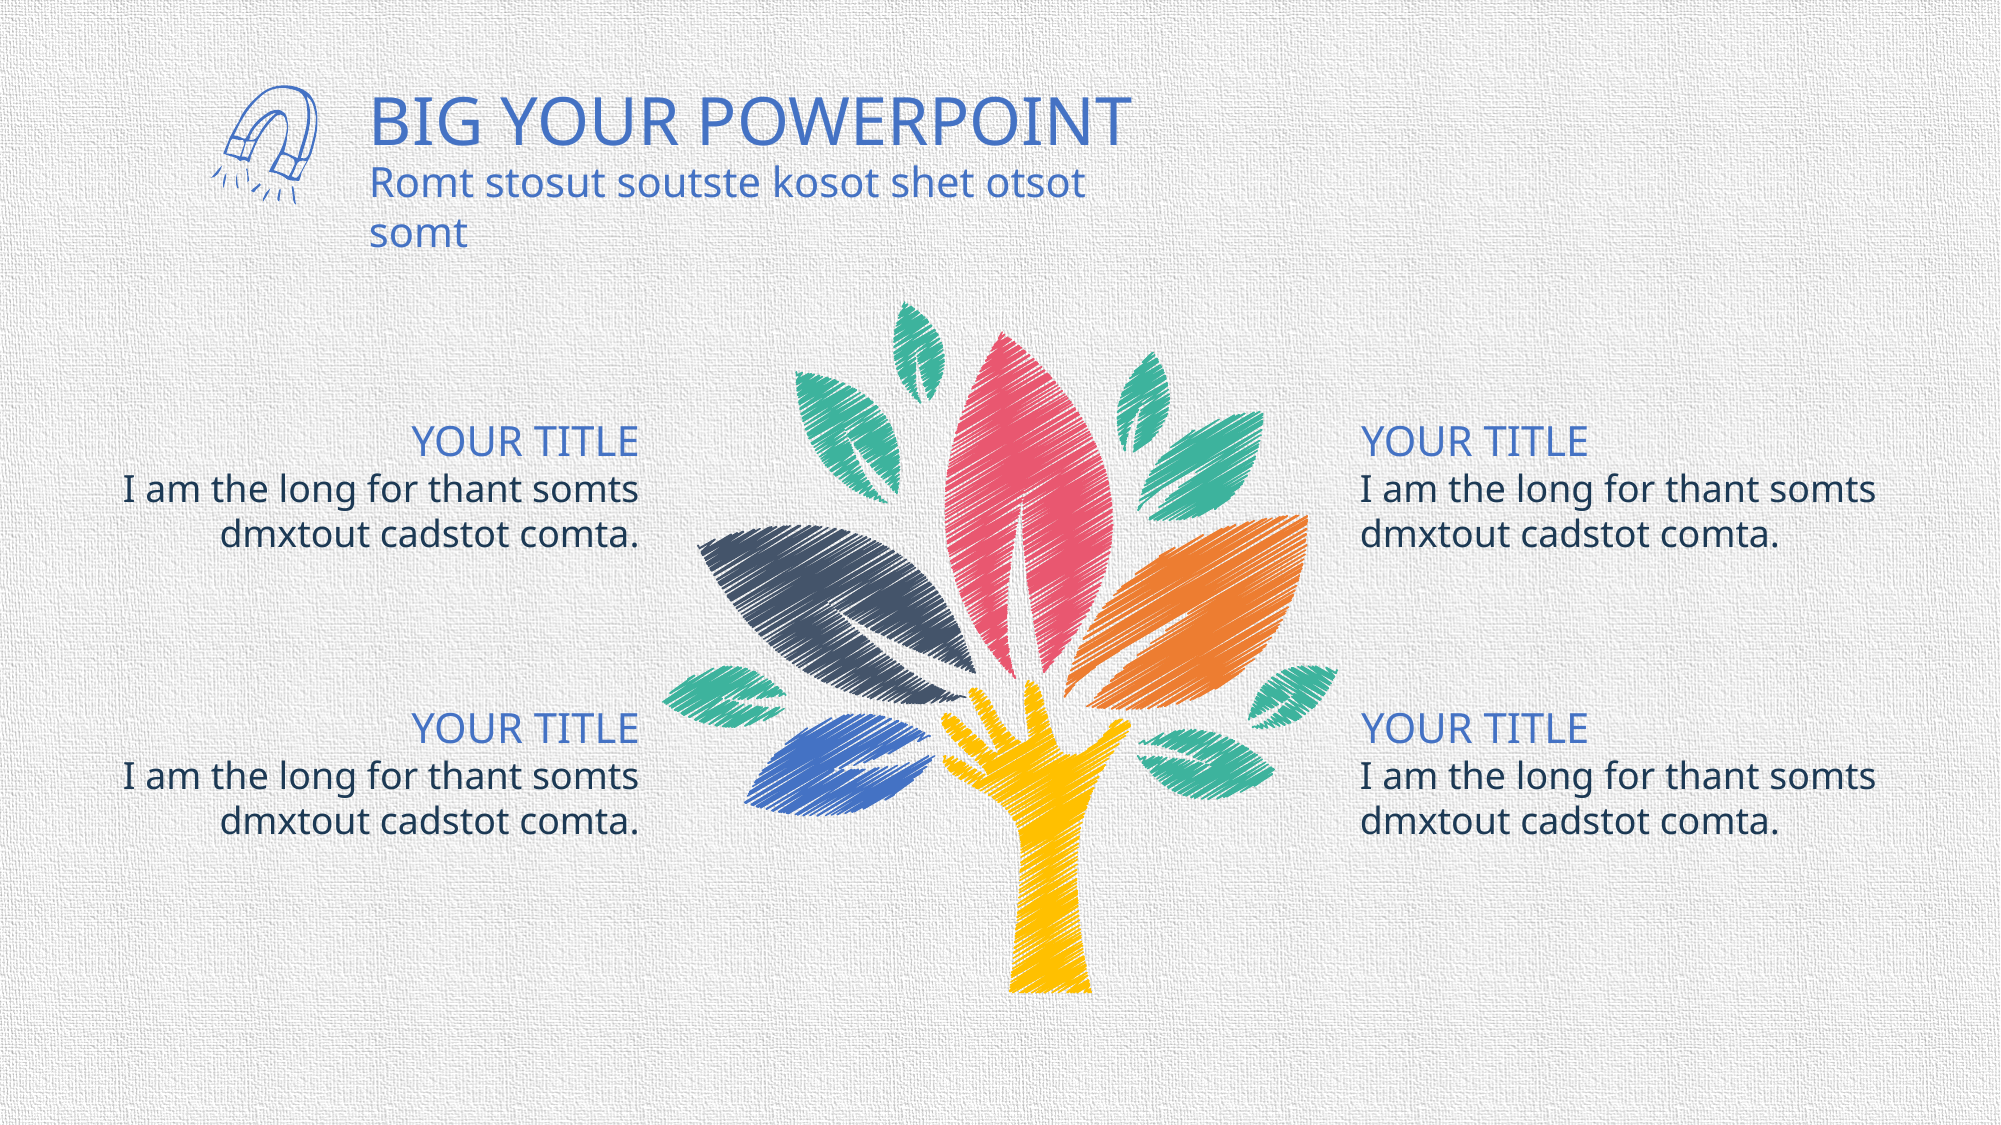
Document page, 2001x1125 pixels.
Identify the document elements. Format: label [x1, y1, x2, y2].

text_box [744, 714, 935, 817]
picture [0, 0, 2001, 1125]
text_box [1345, 694, 1941, 852]
text_box [894, 302, 945, 403]
text_box [59, 694, 655, 852]
text_box [1064, 515, 1308, 710]
text_box [1345, 407, 1941, 564]
text_box [1137, 411, 1263, 515]
text_box [354, 71, 1188, 215]
text_box [941, 680, 1131, 993]
text_box [211, 81, 318, 205]
text_box [1137, 729, 1274, 800]
text_box [1117, 352, 1170, 452]
text_box [1248, 666, 1338, 729]
text_box [796, 371, 900, 503]
text_box [59, 407, 655, 564]
text_box [697, 525, 976, 704]
text_box [662, 666, 786, 728]
text_box [945, 331, 1113, 679]
